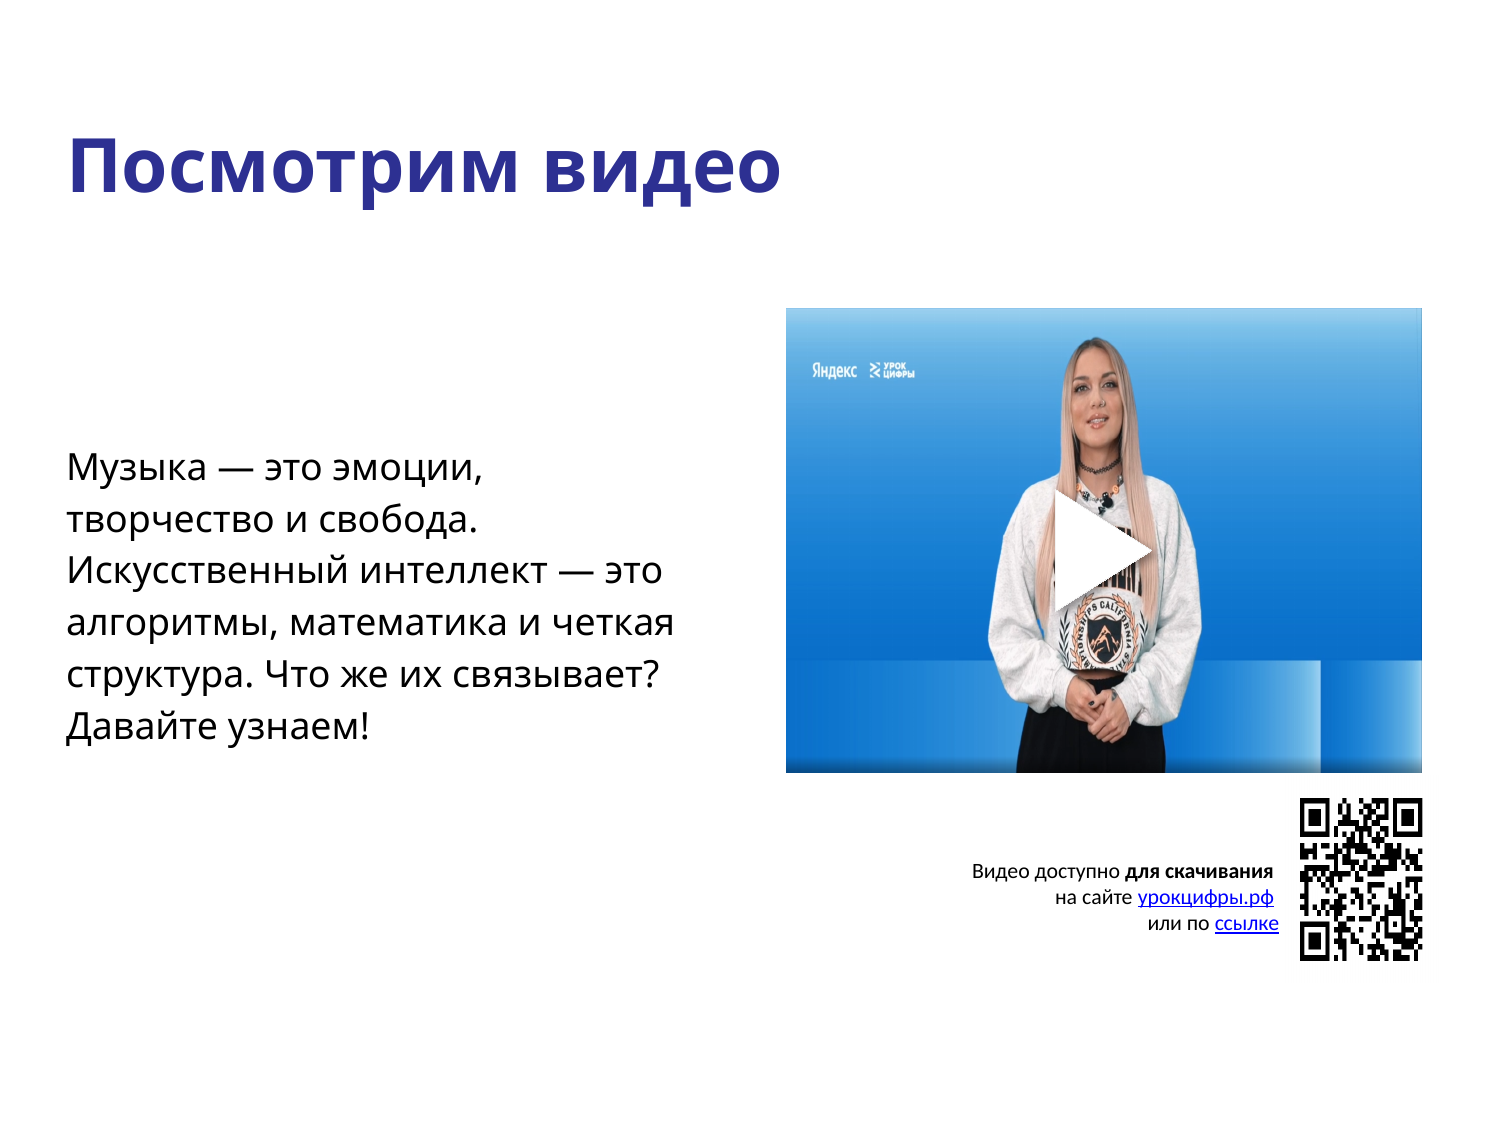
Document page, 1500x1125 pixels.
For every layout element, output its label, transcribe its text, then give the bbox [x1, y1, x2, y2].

subtitle Музыка — это эмоции, творчество и свобода. Искусственный интеллект — это алгоритмы, математика и четкая структура. Что же их связывает? Давайте узнаем! [51, 318, 694, 865]
text_box Видео доступно для скачивания на сайте урокцифры.рф или по ссылке [915, 848, 1277, 943]
title Посмотрим видео [51, 97, 1361, 223]
picture [786, 308, 1439, 983]
